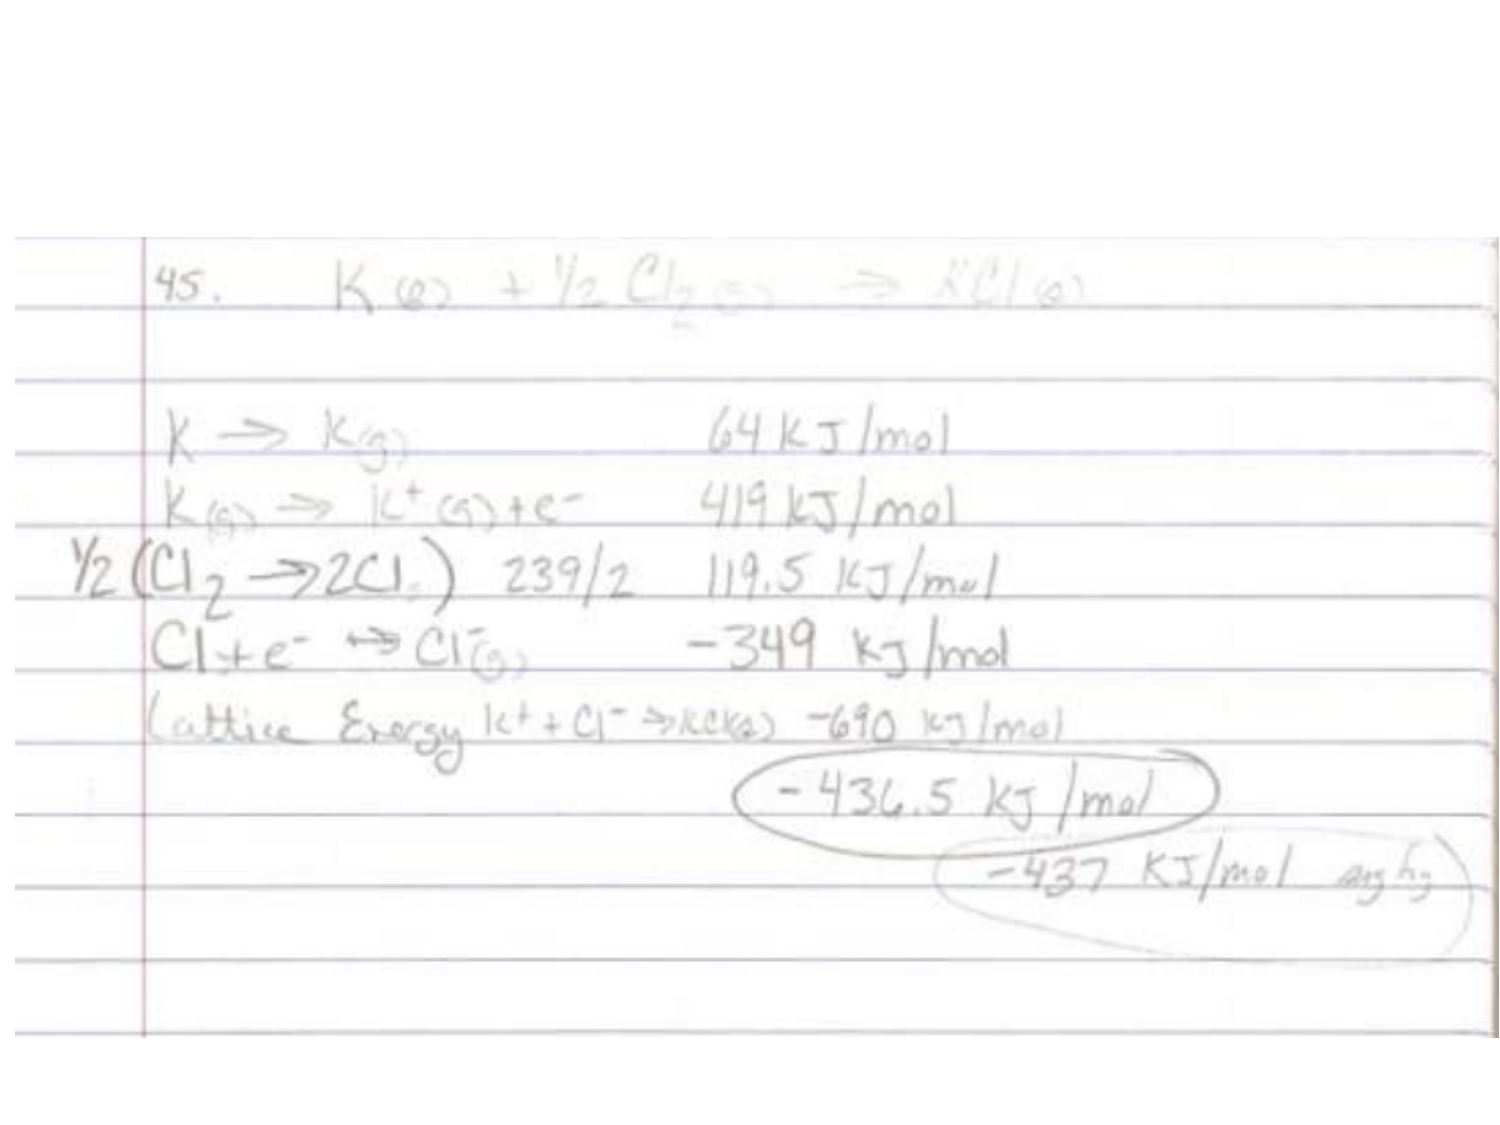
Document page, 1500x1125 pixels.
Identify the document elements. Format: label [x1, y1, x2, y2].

picture [15, 237, 1499, 1038]
